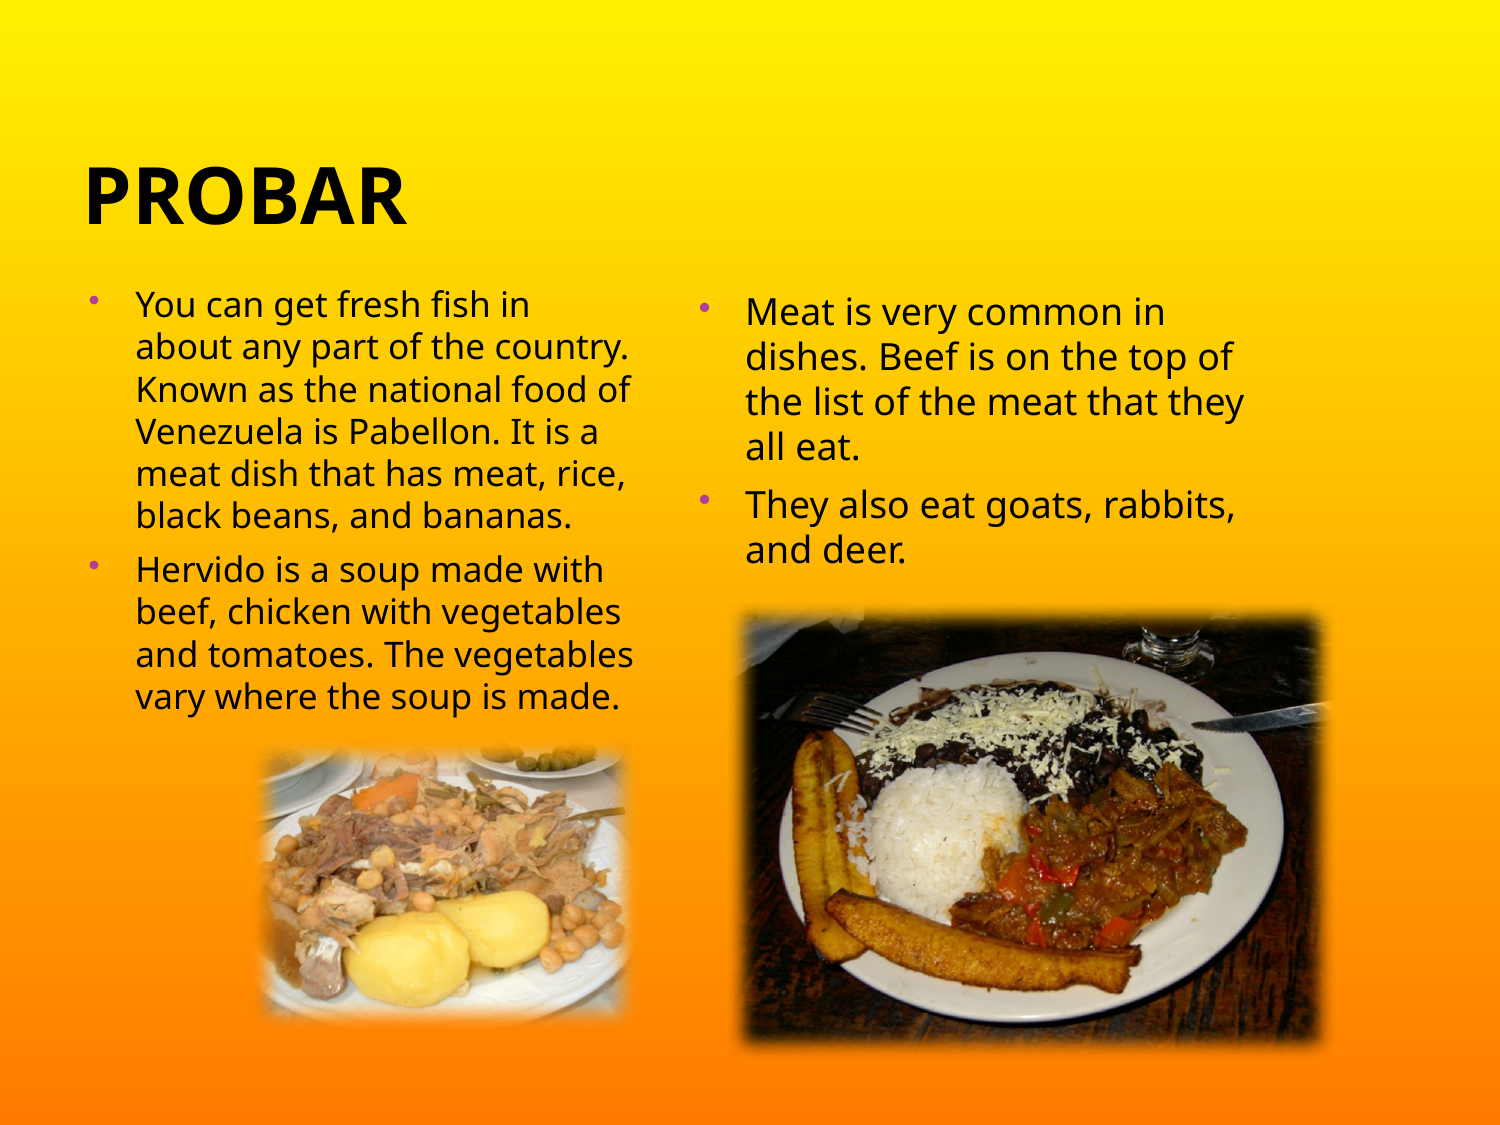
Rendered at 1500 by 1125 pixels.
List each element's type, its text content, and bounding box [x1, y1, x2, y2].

list You can get fresh fish in about any part of the country. Known as the national food of Venezuela is Pabellon. It is a meat dish that has meat, rice, black beans, and bananas. Hervido is a soup made with beef, chicken with vegetables and tomatoes. The vegetables vary where the soup is made. [75, 275, 653, 738]
list Meat is very common in dishes. Beef is on the top of the list of the meat that they all eat. They also eat goats, rabbits, and deer. [685, 280, 1263, 956]
picture [724, 599, 1338, 1061]
picture [249, 736, 642, 1032]
title probar [75, 52, 1263, 240]
